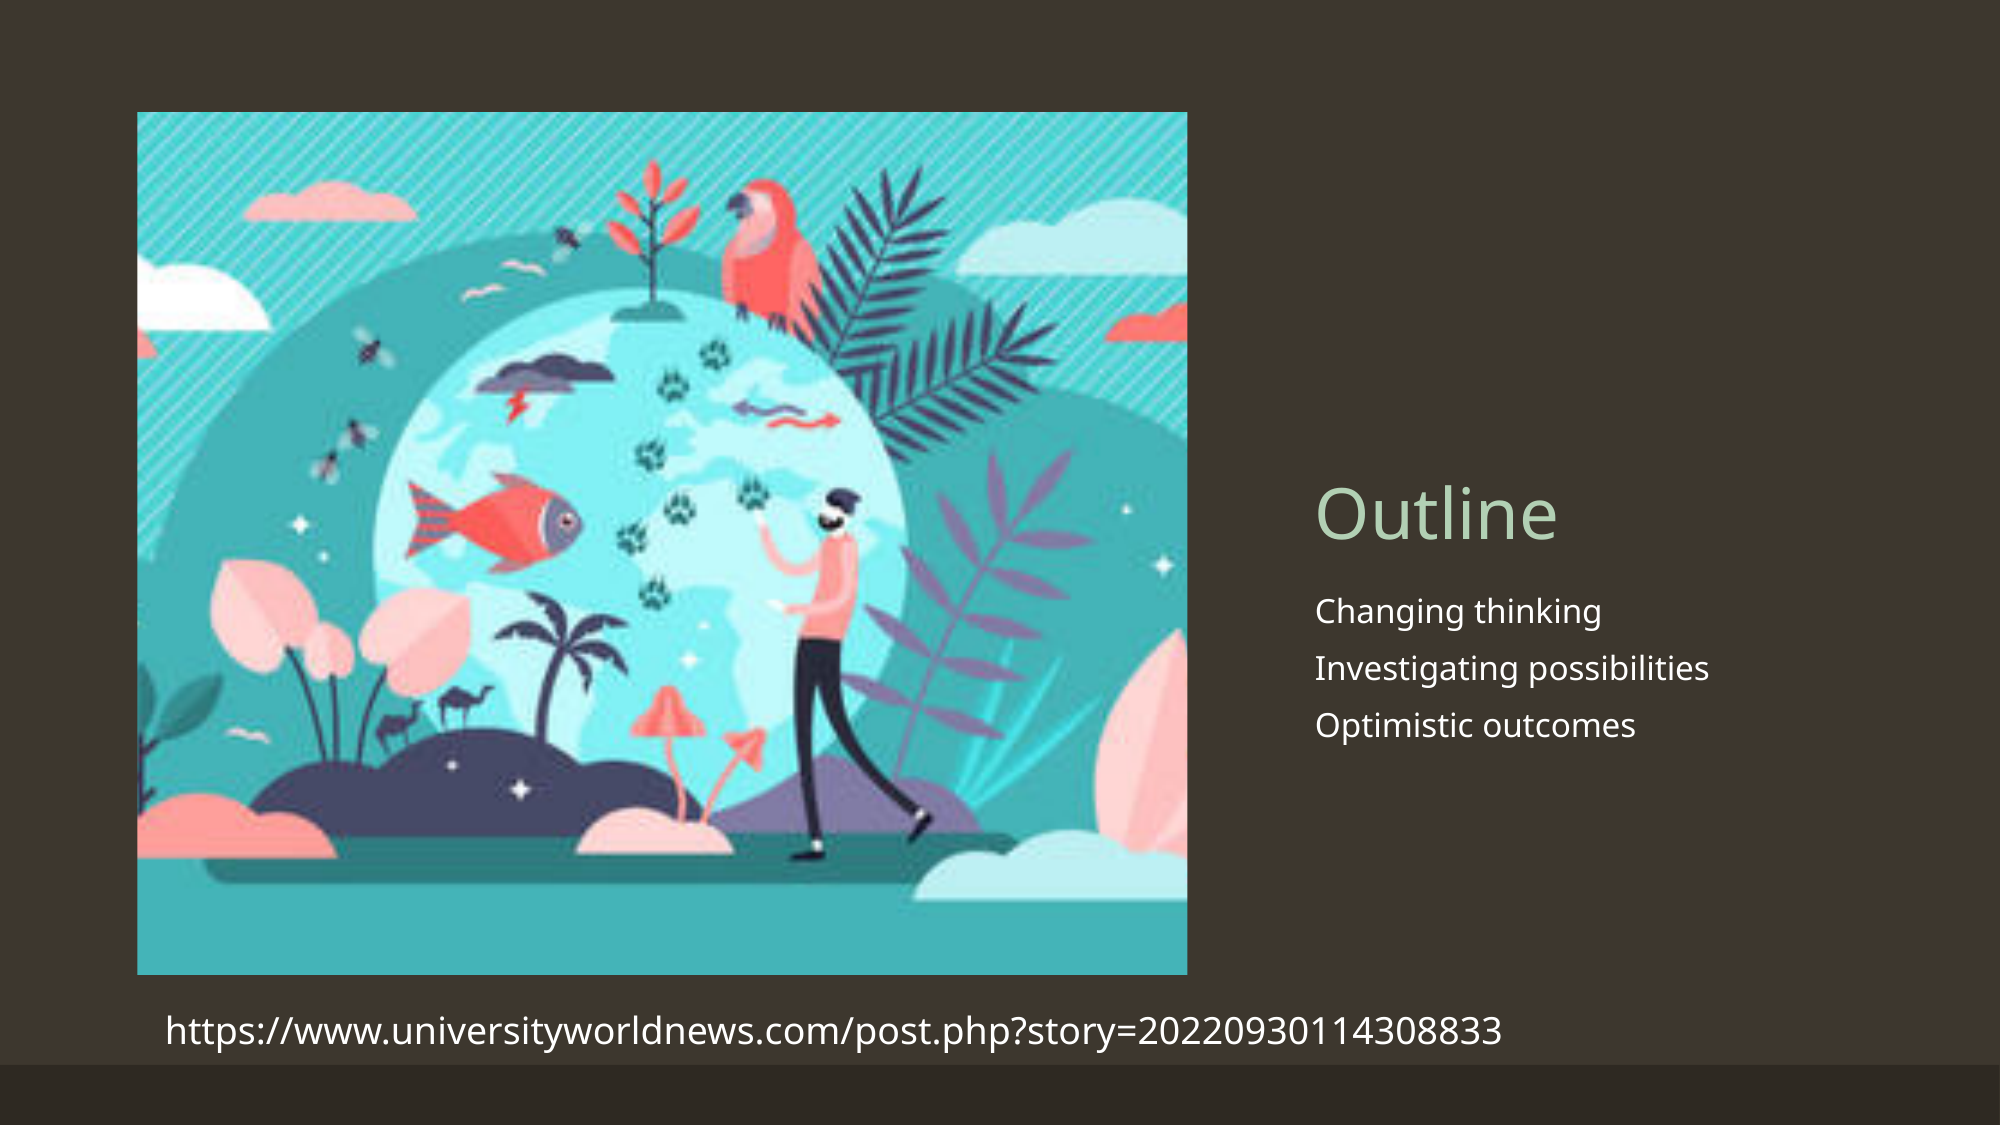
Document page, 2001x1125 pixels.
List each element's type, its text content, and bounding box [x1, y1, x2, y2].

list Changing thinking Investigating possibilities Optimistic outcomes [1299, 587, 1863, 888]
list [137, 112, 1188, 975]
text_box https://www.universityworldnews.com/post.php?story=20220930114308833 [149, 999, 1519, 1060]
title Outline [1299, 249, 1863, 563]
